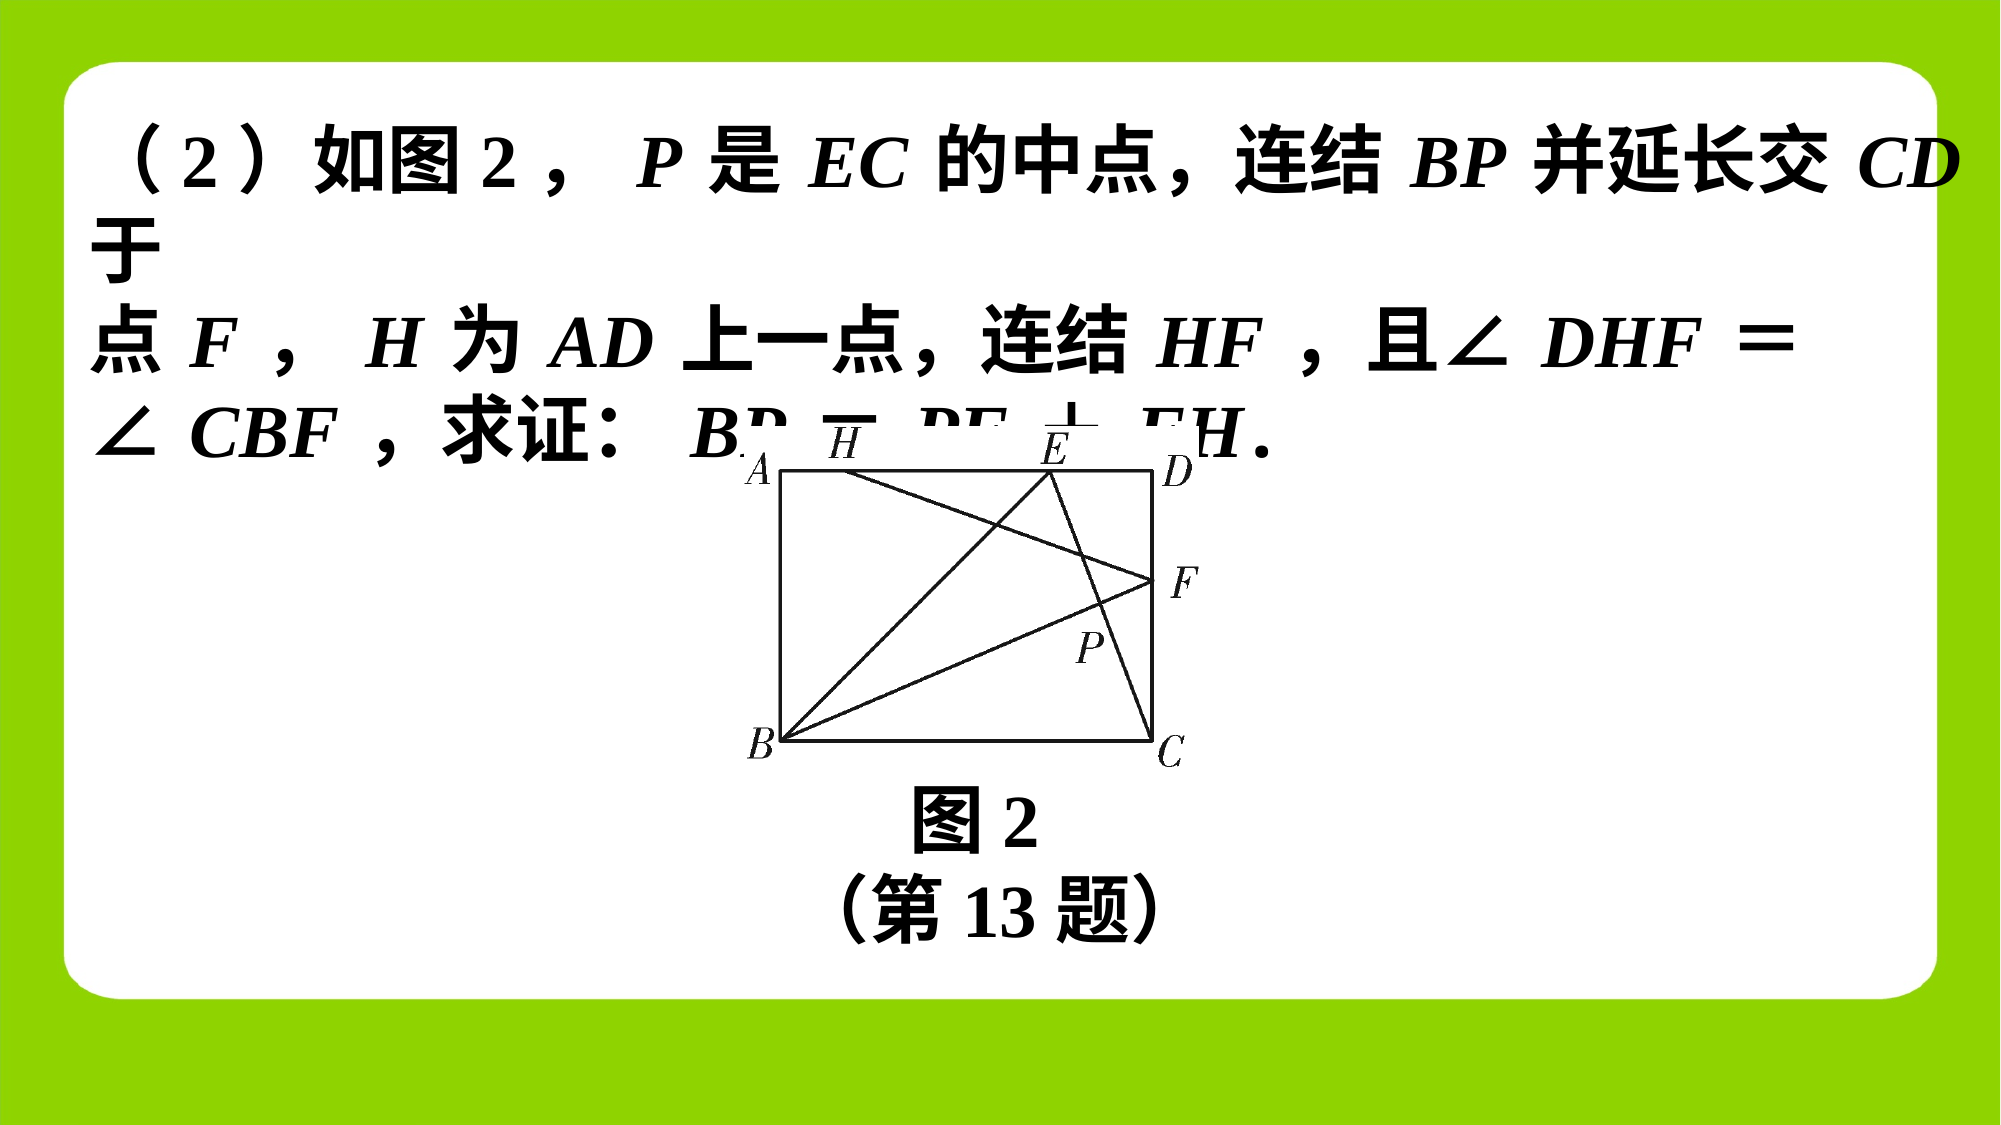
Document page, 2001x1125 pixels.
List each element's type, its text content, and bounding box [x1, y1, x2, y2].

text_box （2）如图2，P是EC的中点，连结BP并延长交CD于 点F，H为AD上一点，连结HF，且∠DHF＝ ∠CBF，求证：BP＝PF＋FH. [88, 112, 1974, 385]
picture [0, 0, 2001, 1125]
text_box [744, 426, 1199, 863]
text_box （第13题） [810, 863, 1190, 954]
